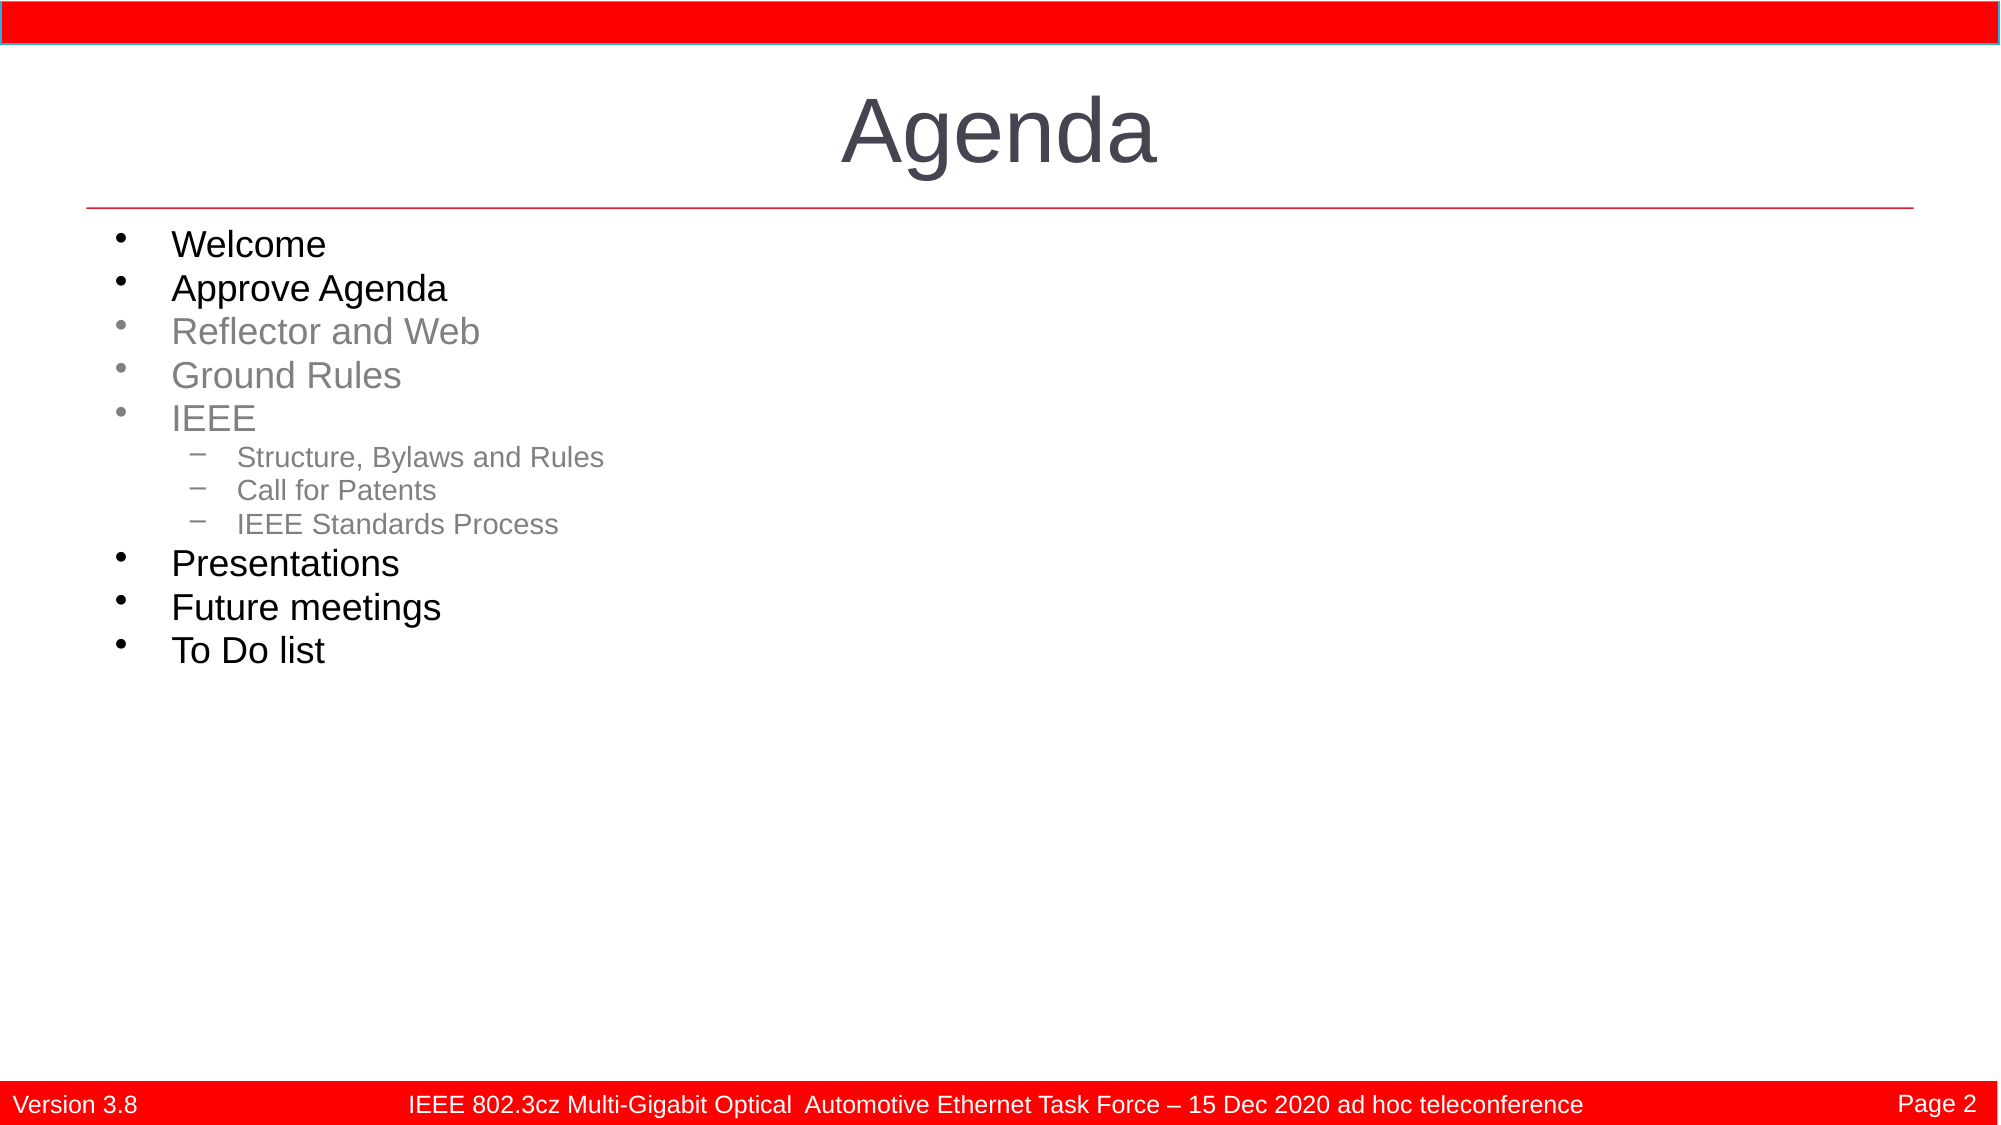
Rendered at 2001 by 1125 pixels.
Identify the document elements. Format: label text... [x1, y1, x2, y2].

list Welcome Approve Agenda Reflector and Web Ground Rules IEEE Structure, Bylaws and Rules Call for Patents IEEE Standards Process Presentations Future meetings To Do list [99, 221, 1901, 1048]
title Agenda [99, 66, 1901, 197]
